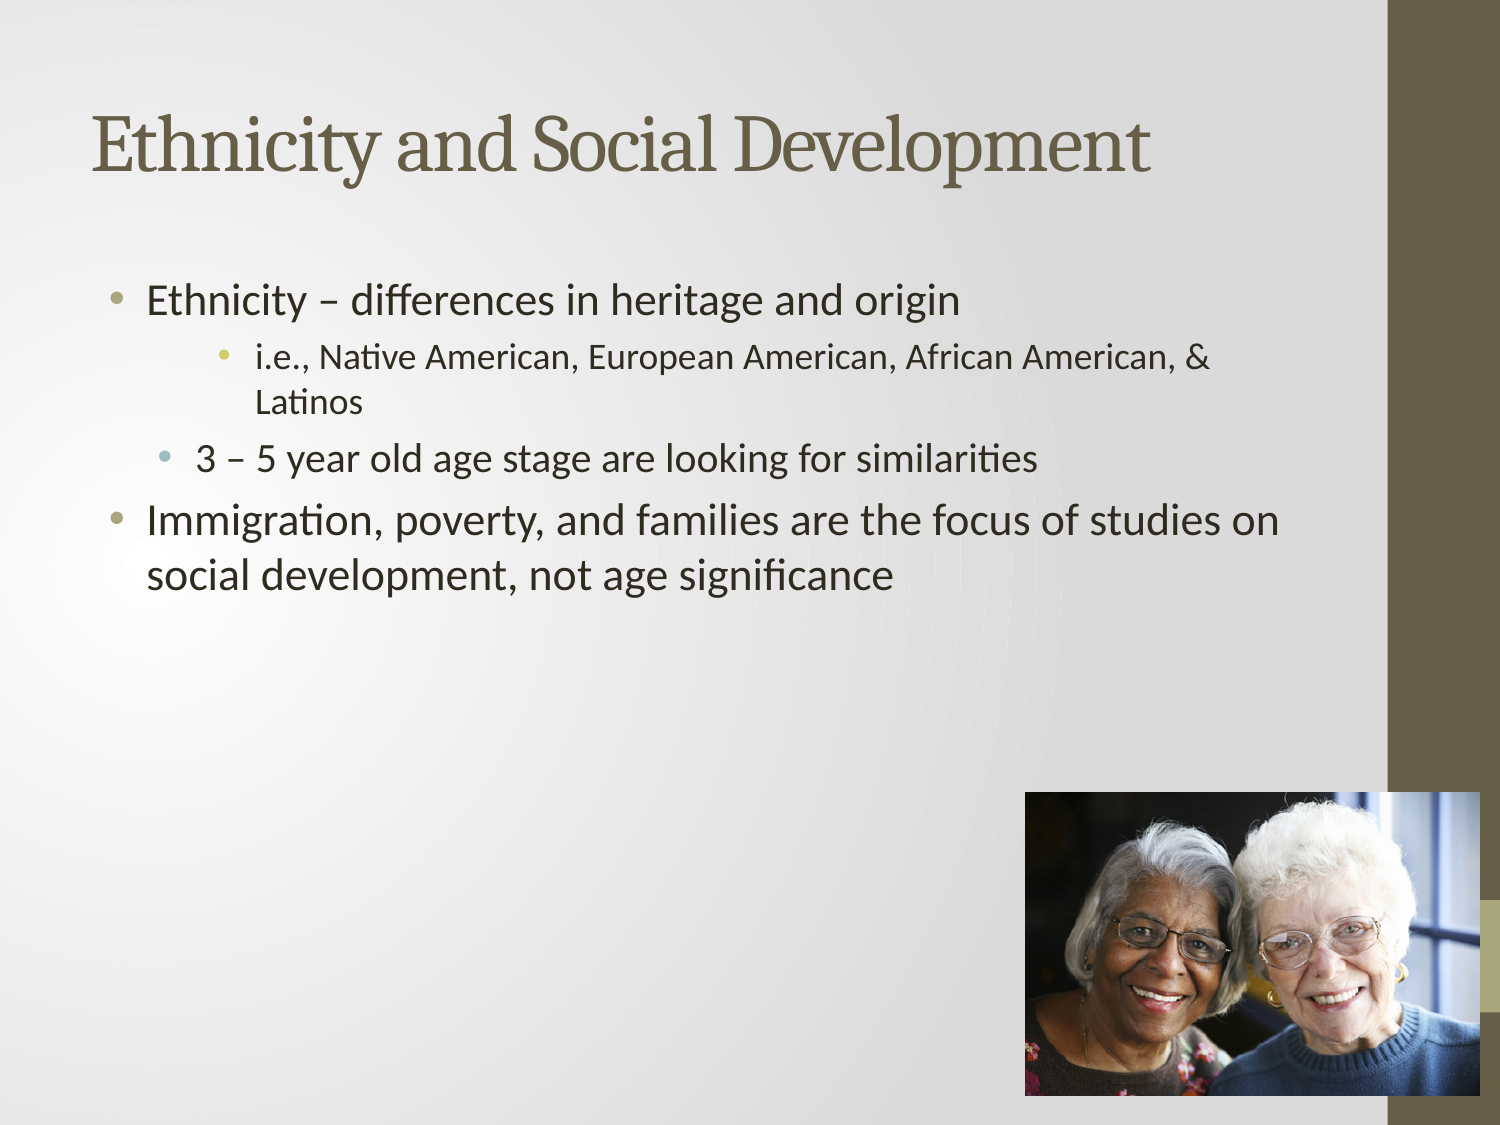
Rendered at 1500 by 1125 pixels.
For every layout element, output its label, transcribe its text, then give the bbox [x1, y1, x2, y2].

title Ethnicity and Social Development [75, 45, 1325, 233]
list Ethnicity – differences in heritage and origin i.e., Native American, European American, African American, & Latinos 3 – 5 year old age stage are looking for similarities Immigration, poverty, and families are the focus of studies on social development, not age significance [75, 262, 1325, 1050]
picture [1024, 792, 1481, 1096]
